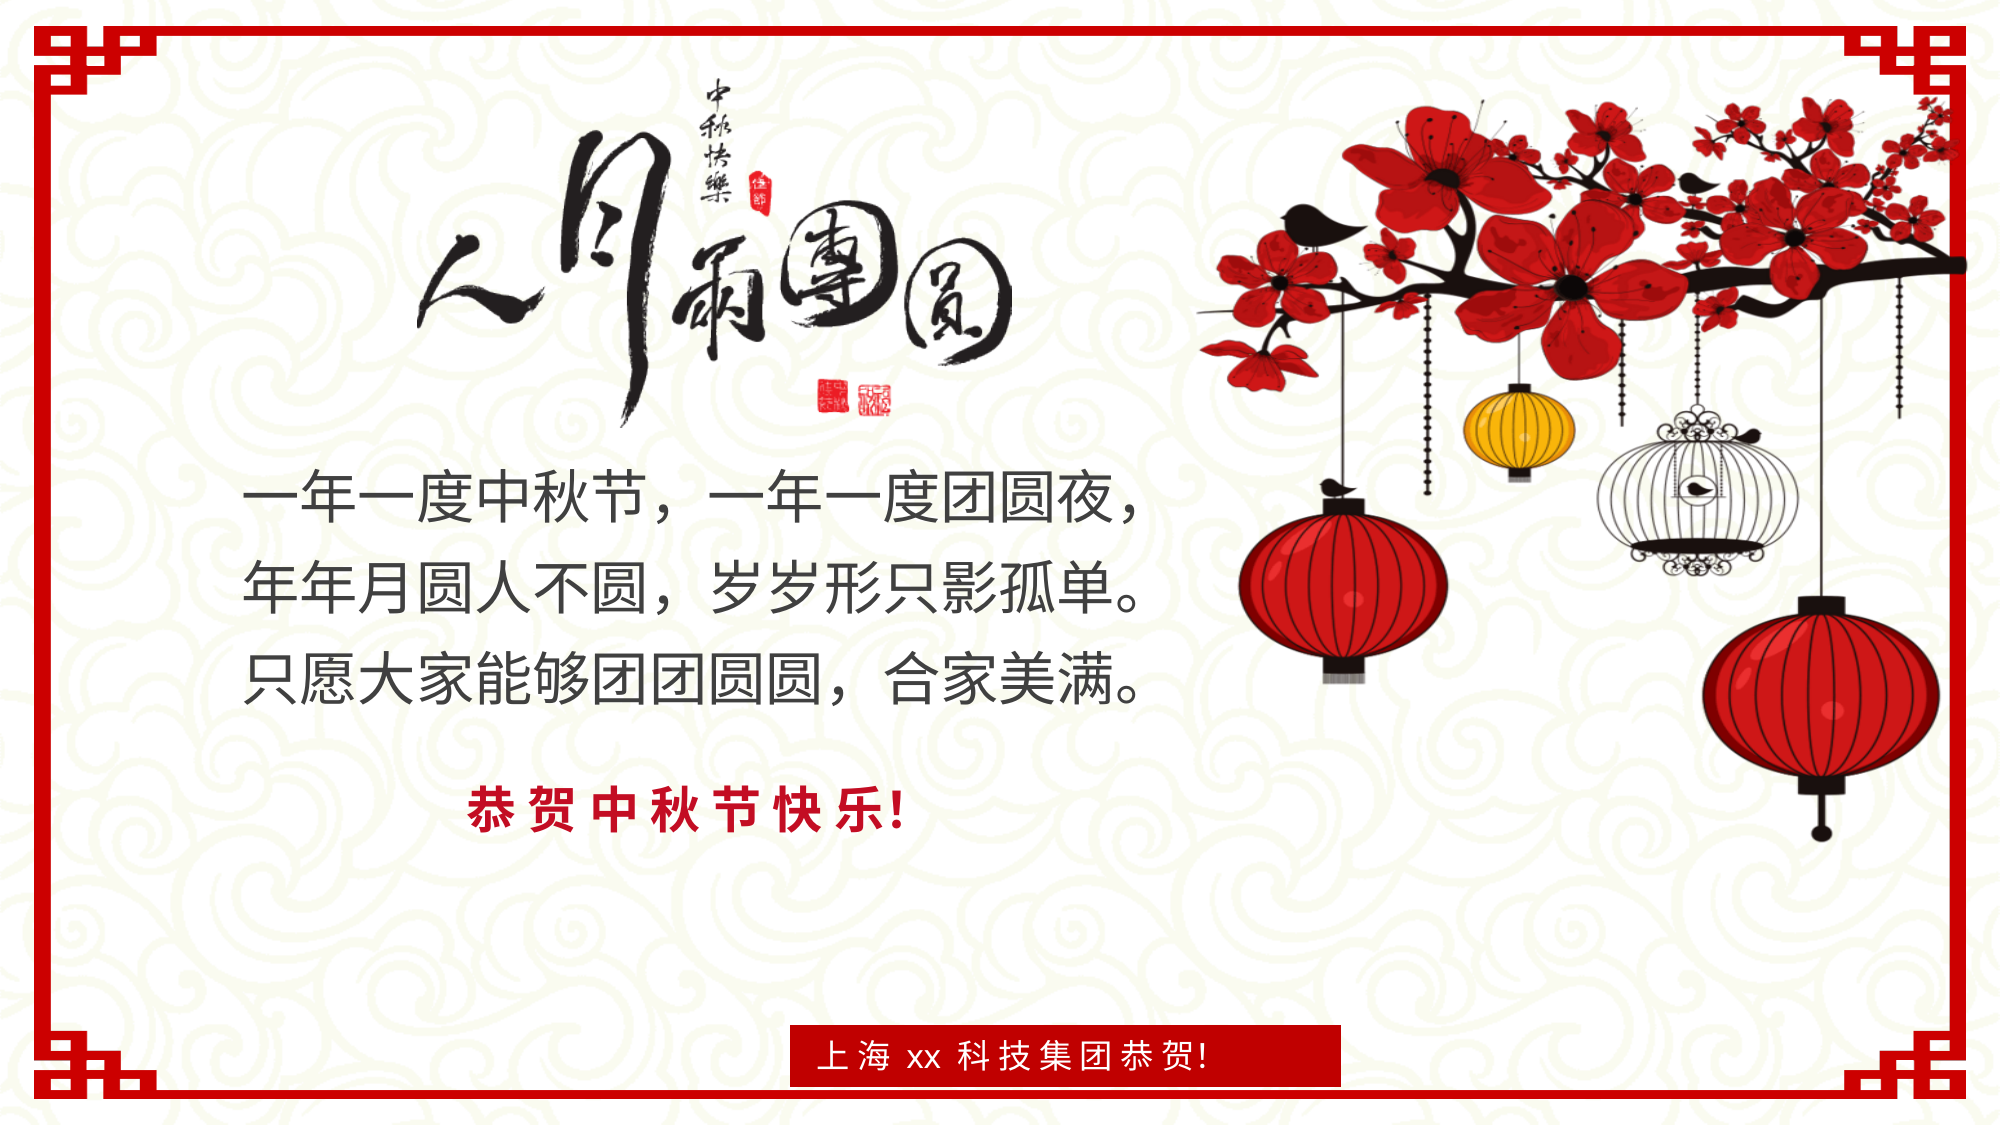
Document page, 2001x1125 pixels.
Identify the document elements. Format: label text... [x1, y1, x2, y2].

picture [0, 0, 2000, 1125]
text_box 一年一度中秋节，一年一度团圆夜，年年月圆人不圆，岁岁形只影孤单。只愿大家能够团团圆圆，合家美满。 [226, 361, 1151, 720]
text_box 恭 贺 中 秋 节 快 乐！ [451, 770, 1036, 846]
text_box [791, 1026, 1340, 1086]
